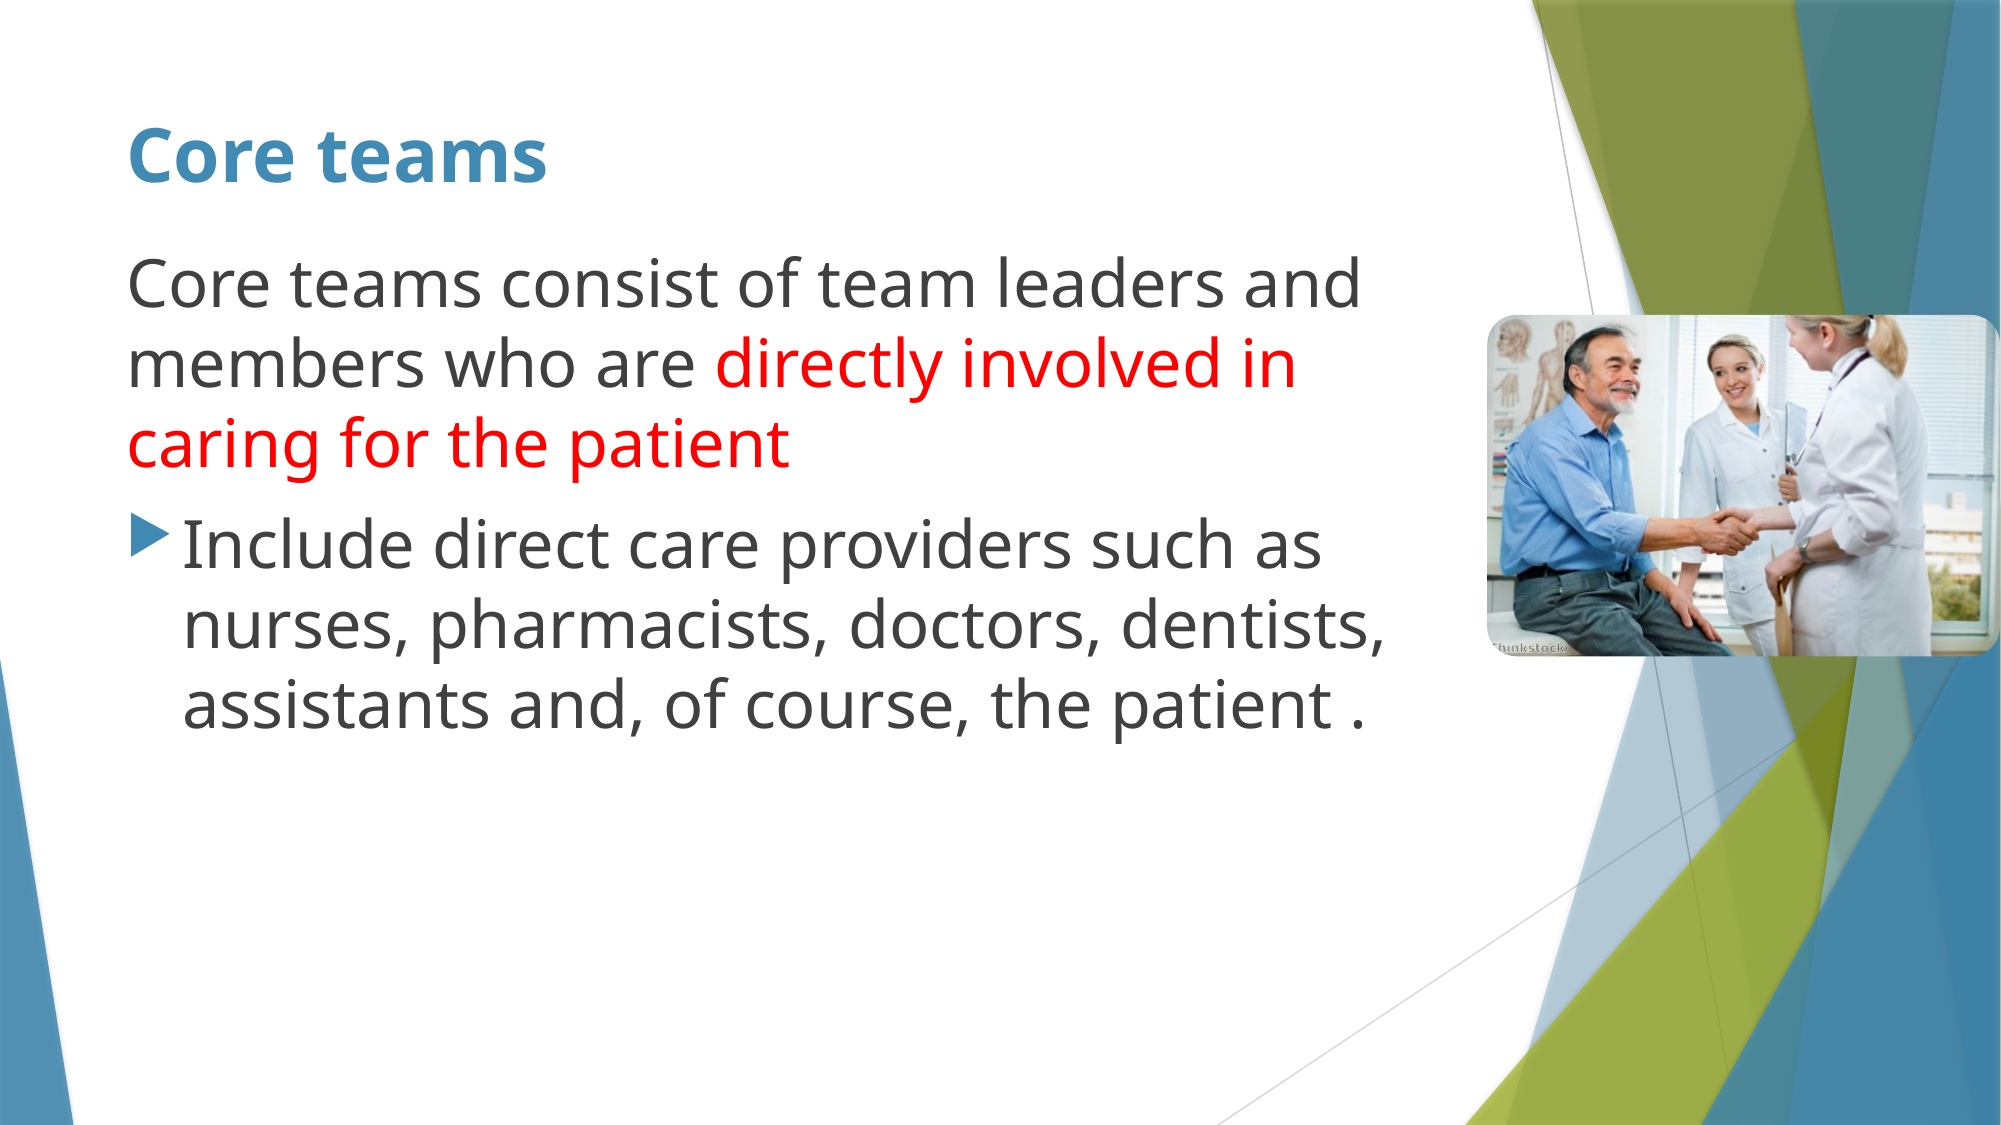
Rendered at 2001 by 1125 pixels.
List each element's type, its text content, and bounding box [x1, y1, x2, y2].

list Core teams consist of team leaders and members who are directly involved in caring for the patient Include direct care providers such as nurses, pharmacists, doctors, dentists, assistants and, of course, the patient . [111, 232, 1522, 870]
picture [1486, 314, 2000, 657]
title Core teams [111, 99, 1522, 232]
